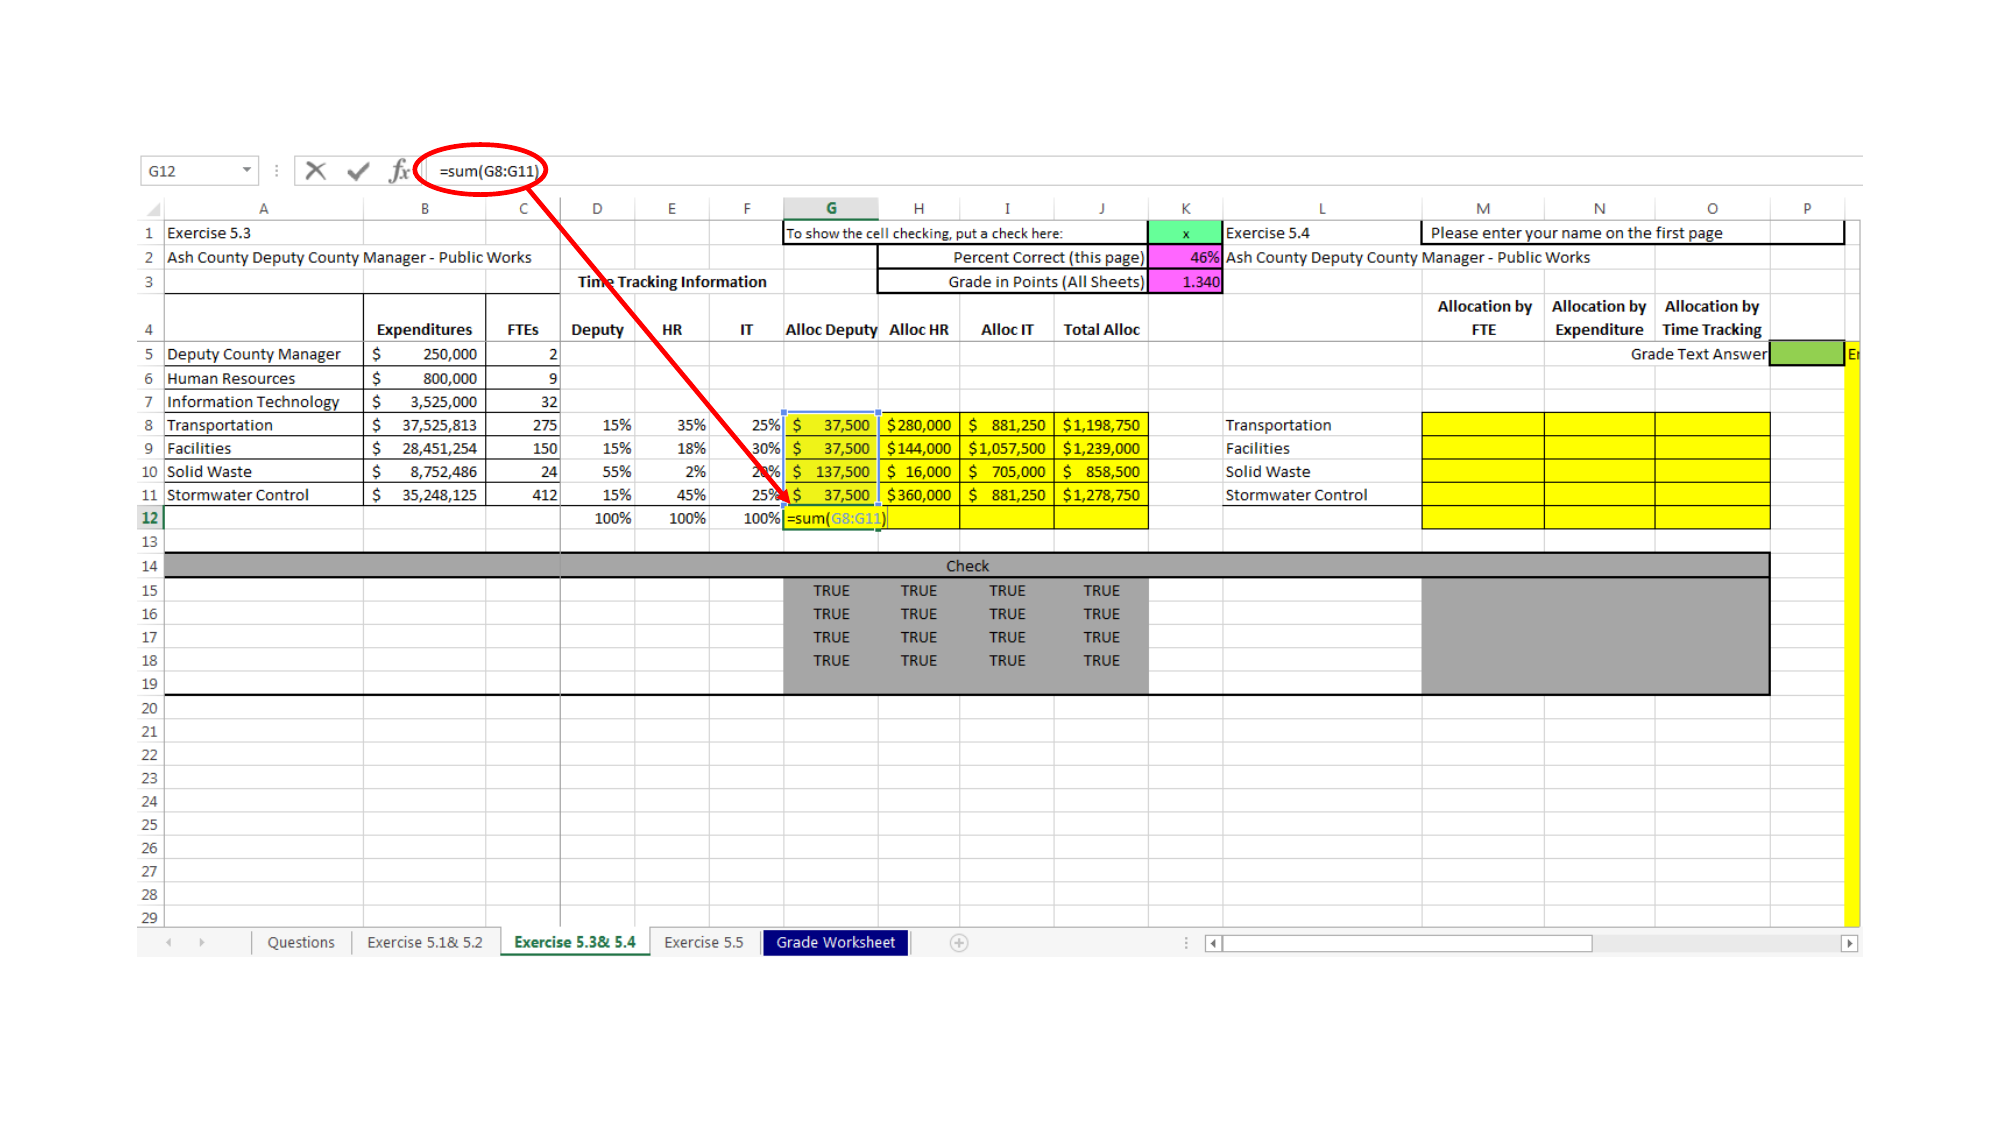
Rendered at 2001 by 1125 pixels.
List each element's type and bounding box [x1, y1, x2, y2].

text_box [526, 187, 791, 504]
list [137, 144, 1863, 957]
